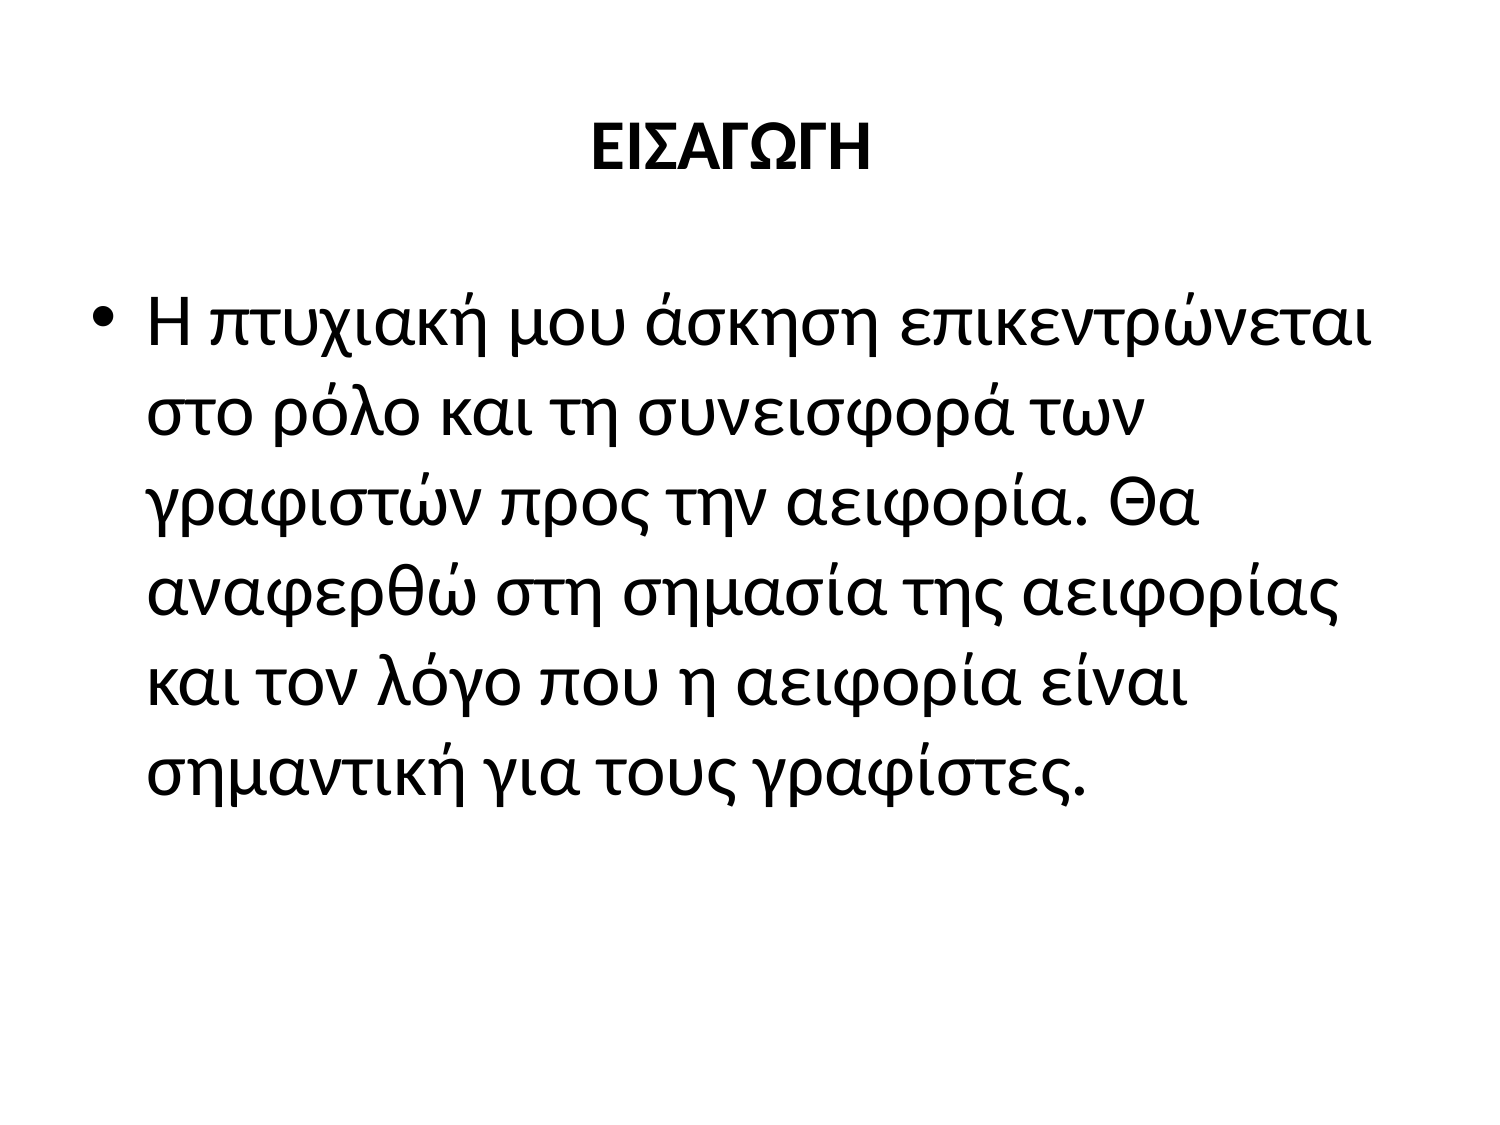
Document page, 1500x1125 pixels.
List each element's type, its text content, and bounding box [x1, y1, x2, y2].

title ΕΙΣΑΓΩΓΗ [64, 90, 1415, 278]
list Η πτυχιακή μου άσκηση επικεντρώνεται στο ρόλο και τη συνεισφορά των γραφιστών προς την αειφορία. Θα αναφερθώ στη σημασία της αειφορίας και τον λόγο που η αειφορία είναι σημαντική για τους γραφίστες. [75, 262, 1425, 1005]
